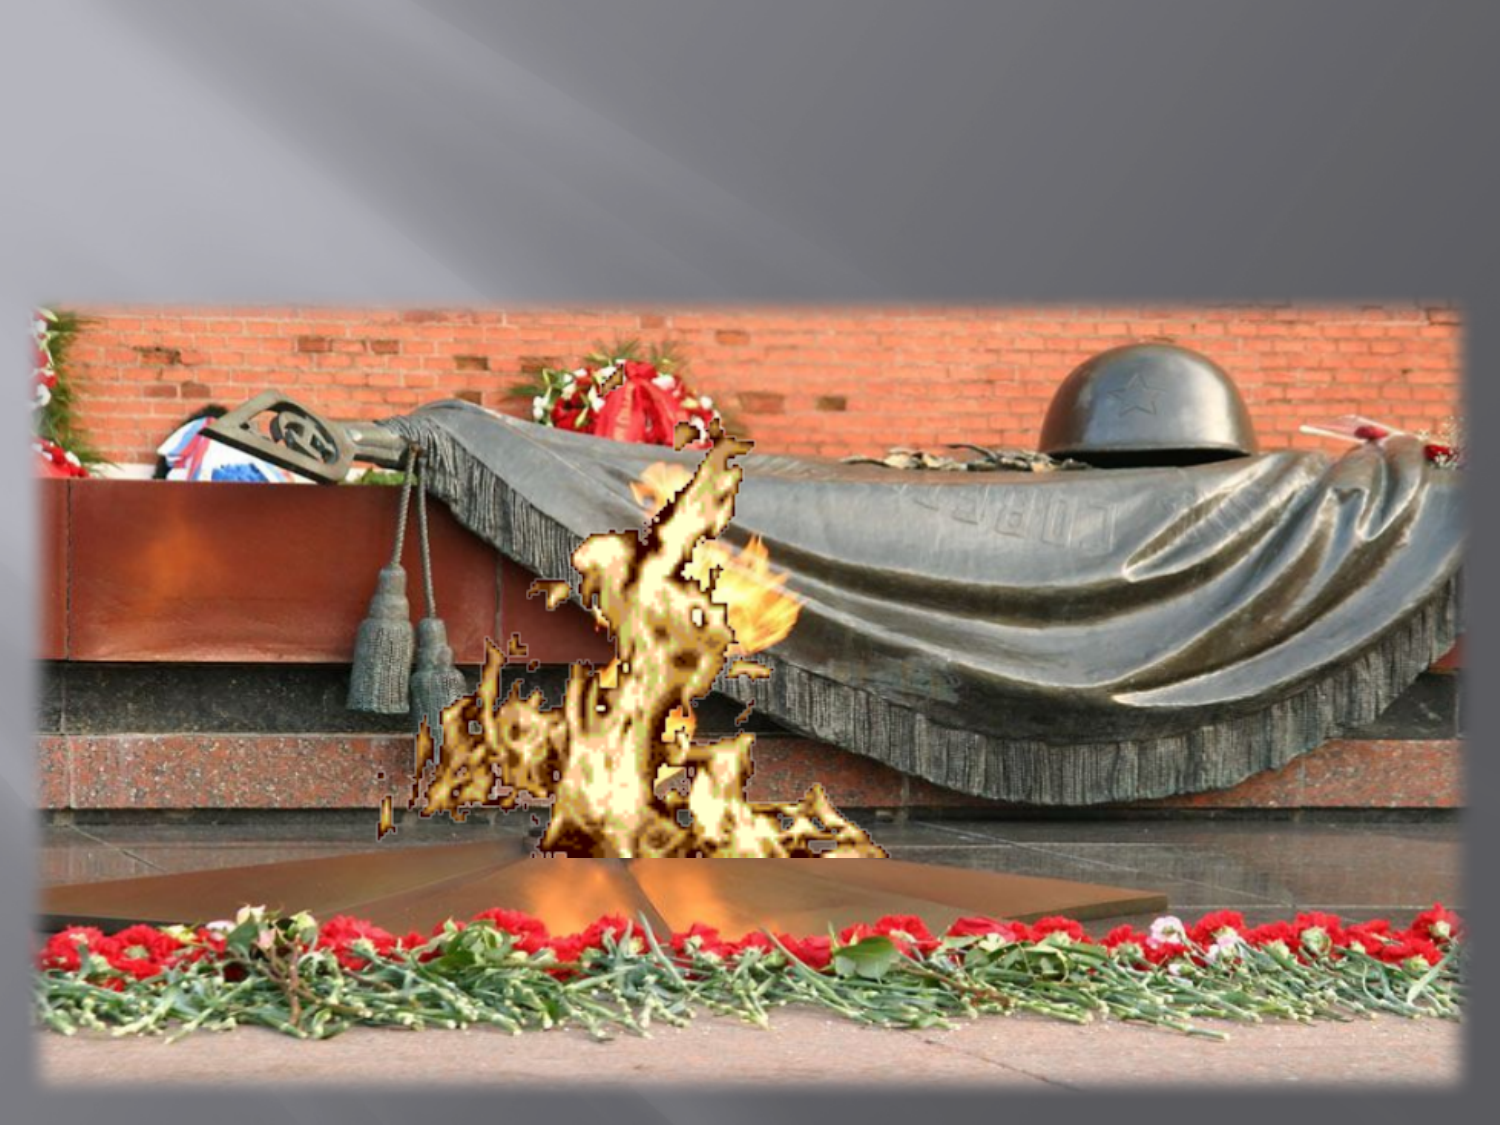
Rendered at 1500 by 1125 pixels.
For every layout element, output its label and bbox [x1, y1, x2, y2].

picture [23, 292, 1477, 1101]
